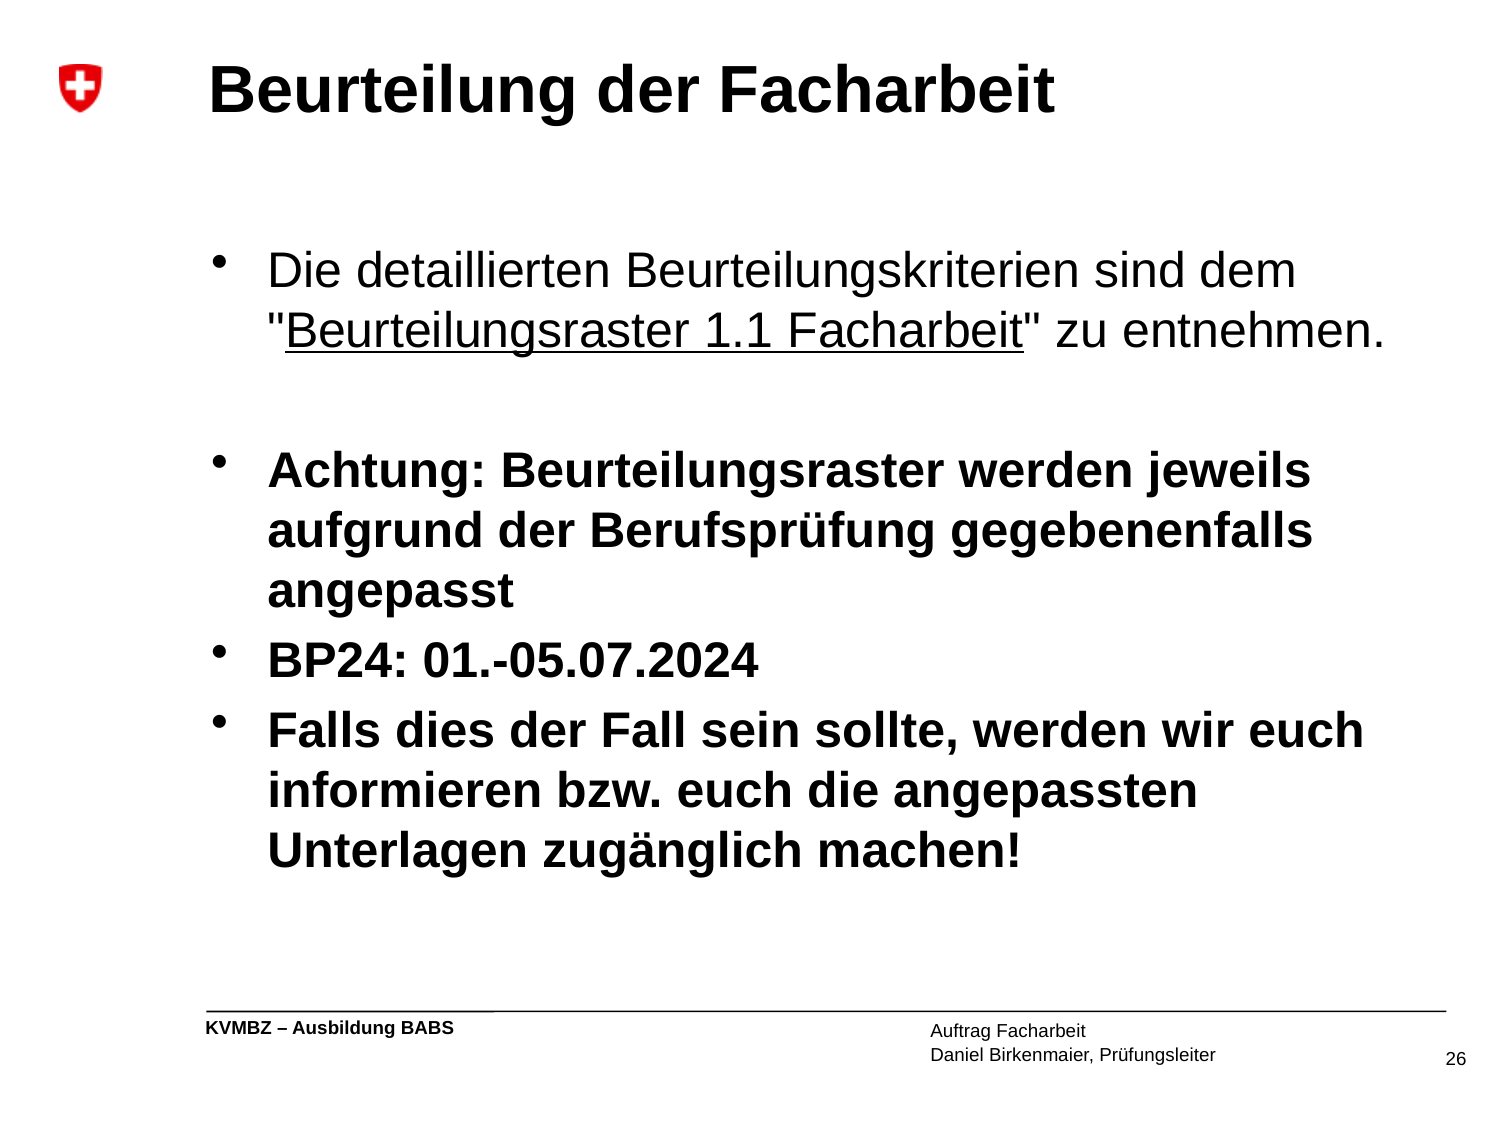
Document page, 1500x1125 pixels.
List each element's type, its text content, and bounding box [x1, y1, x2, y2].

footer Daniel Birkenmaier, Prüfungsleiter [915, 1048, 1447, 1071]
slide_number Auftrag Facharbeit [915, 1011, 1447, 1048]
list Die detaillierten Beurteilungskriterien sind dem "Beurteilungsraster 1.1 Facharbeit" zu entnehmen. Achtung: Beurteilungsraster werden jeweils aufgrund der Berufsprüfung gegebenenfalls angepasst BP24: 01.-05.07.2024 Falls dies der Fall sein sollte, werden wir euch informieren bzw. euch die angepassten Unterlagen zugänglich machen! [210, 237, 1438, 1012]
picture [59, 64, 103, 114]
title Beurteilung der Facharbeit [207, 45, 1433, 209]
